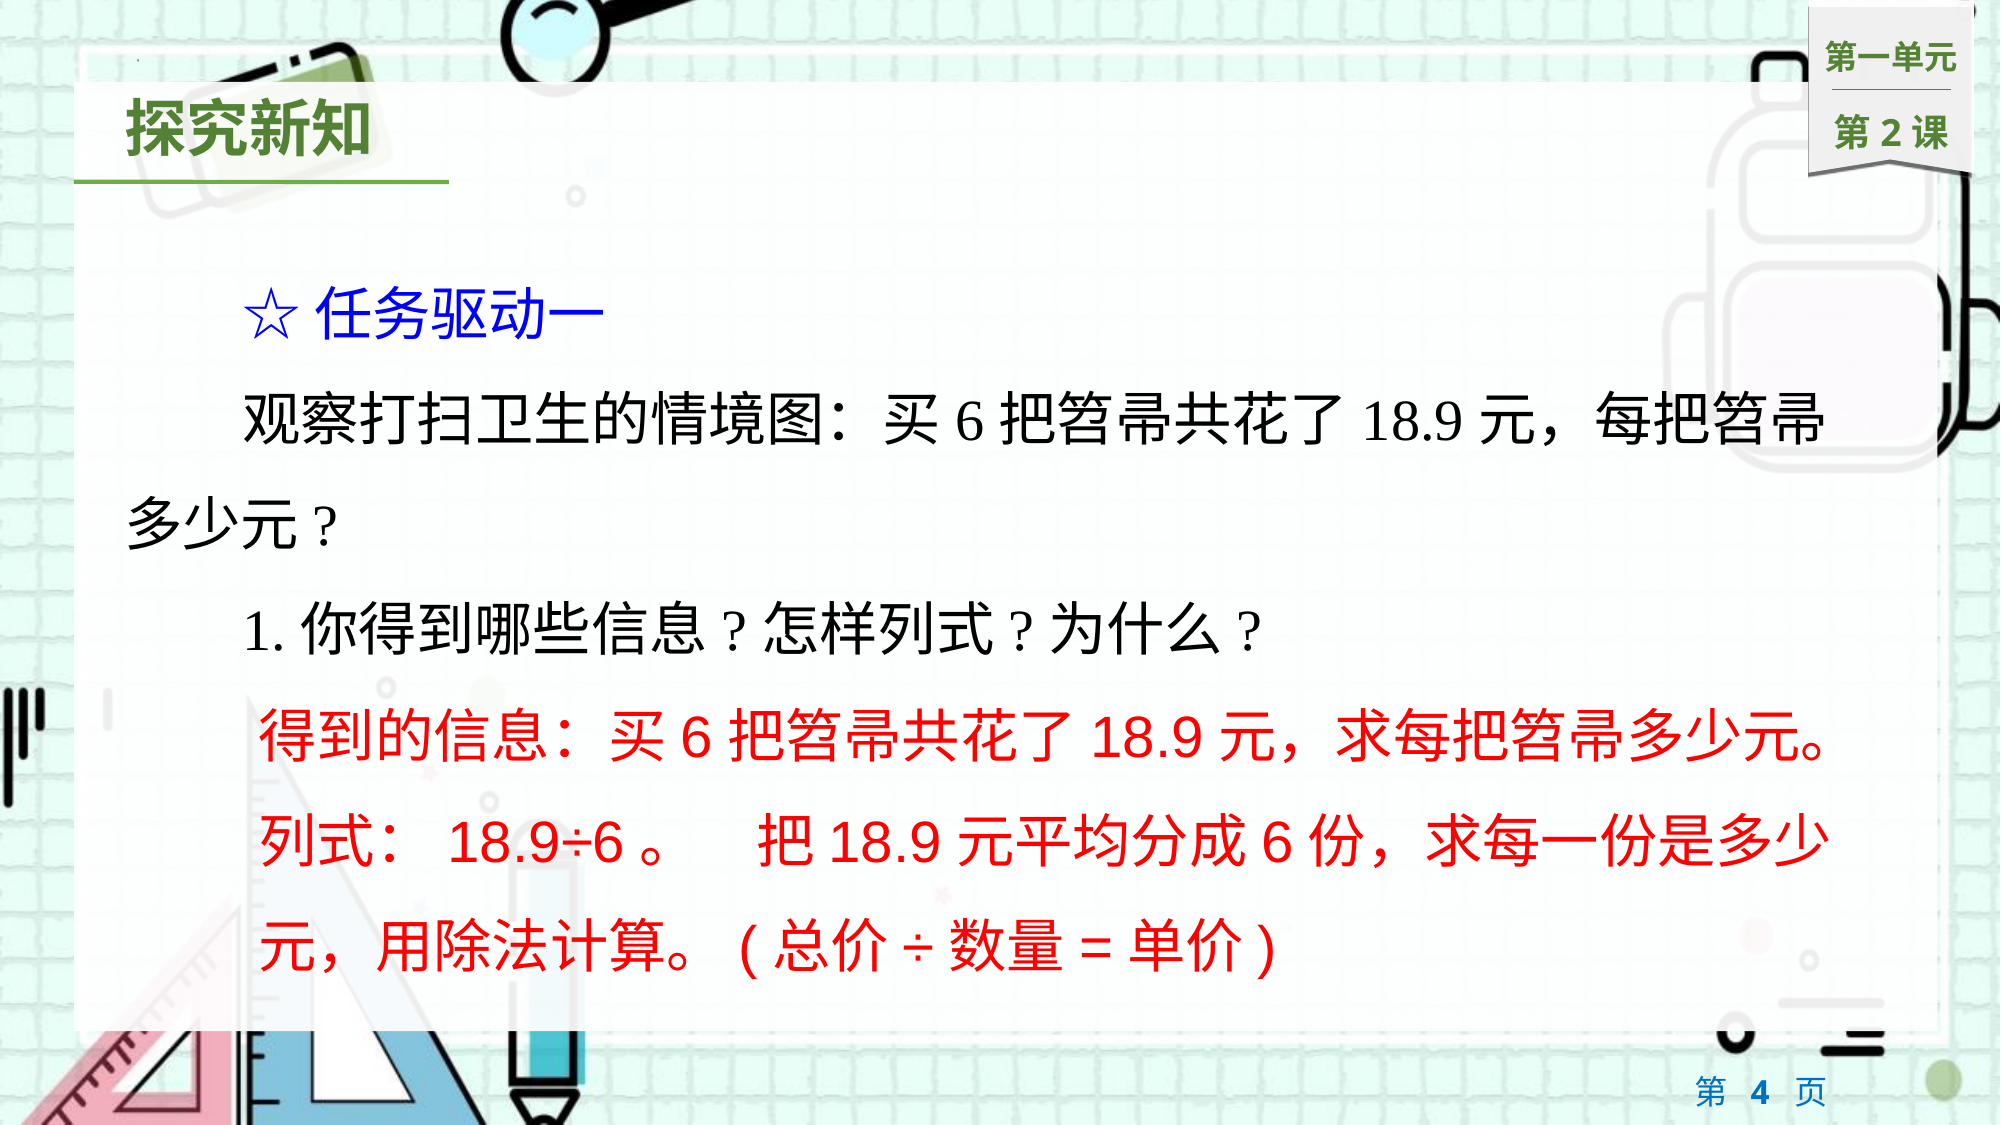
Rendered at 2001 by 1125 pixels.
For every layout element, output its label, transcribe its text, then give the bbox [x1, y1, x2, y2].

list 得到的信息：买6把笤帚共花了18.9元，求每把笤帚多少元。 列式：18.9÷6。 把18.9元平均分成6份，求每一份是多少元，用除法计算。(总价÷数量=单价) [244, 656, 1875, 763]
picture [0, 0, 2000, 1125]
picture [1938, 168, 1971, 176]
list ☆任务驱动一 观察打扫卫生的情境图：买6把笤帚共花了18.9元，每把笤帚多少元? 1.你得到哪些信息?怎样列式?为什么? [109, 234, 1891, 985]
